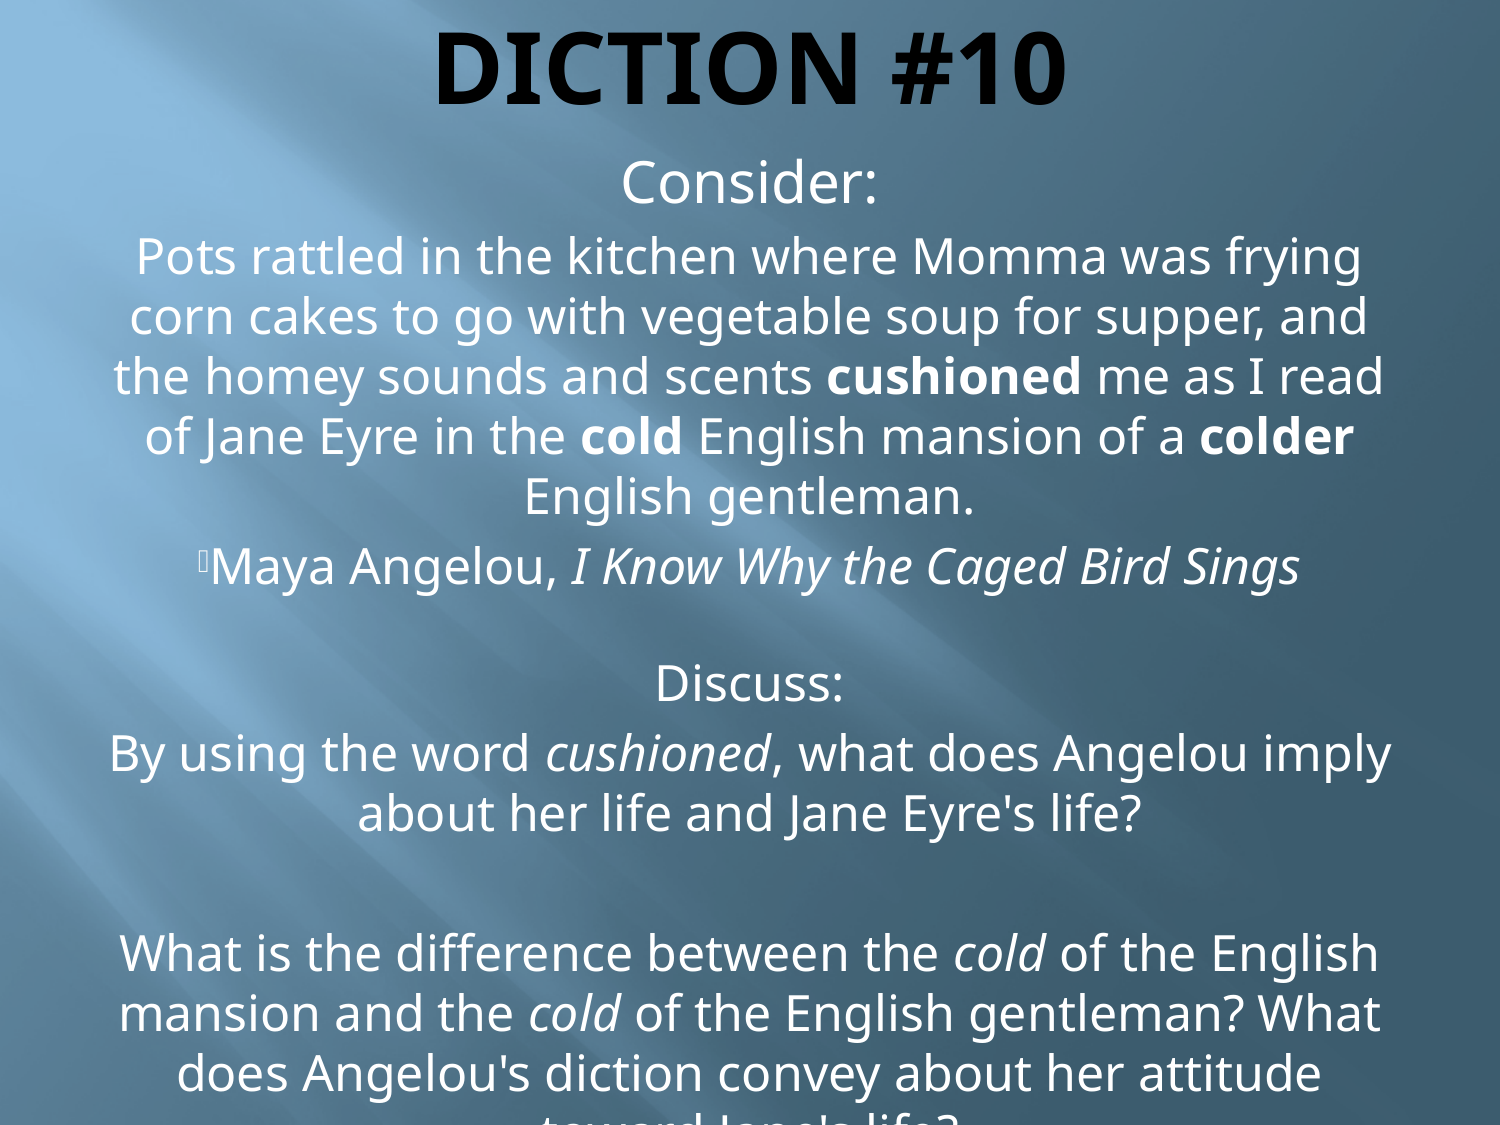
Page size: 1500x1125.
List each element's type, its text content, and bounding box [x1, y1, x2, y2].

title Diction #10 [75, 0, 1425, 125]
subtitle Consider: Pots rattled in the kitchen where Momma was frying corn cakes to go with vegetable soup for supper, and the homey sounds and scents cushioned me as I read of Jane Eyre in the cold English mansion of a colder English gentleman. Maya Angelou, I Know Why the Caged Bird Sings Discuss: By using the word cushioned, what does Angelou imply about her life and Jane Eyre's life? What is the difference between the cold of the English mansion and the cold of the English gentleman? What does Angelou's diction convey about her attitude toward Jane's life? [75, 137, 1425, 1050]
